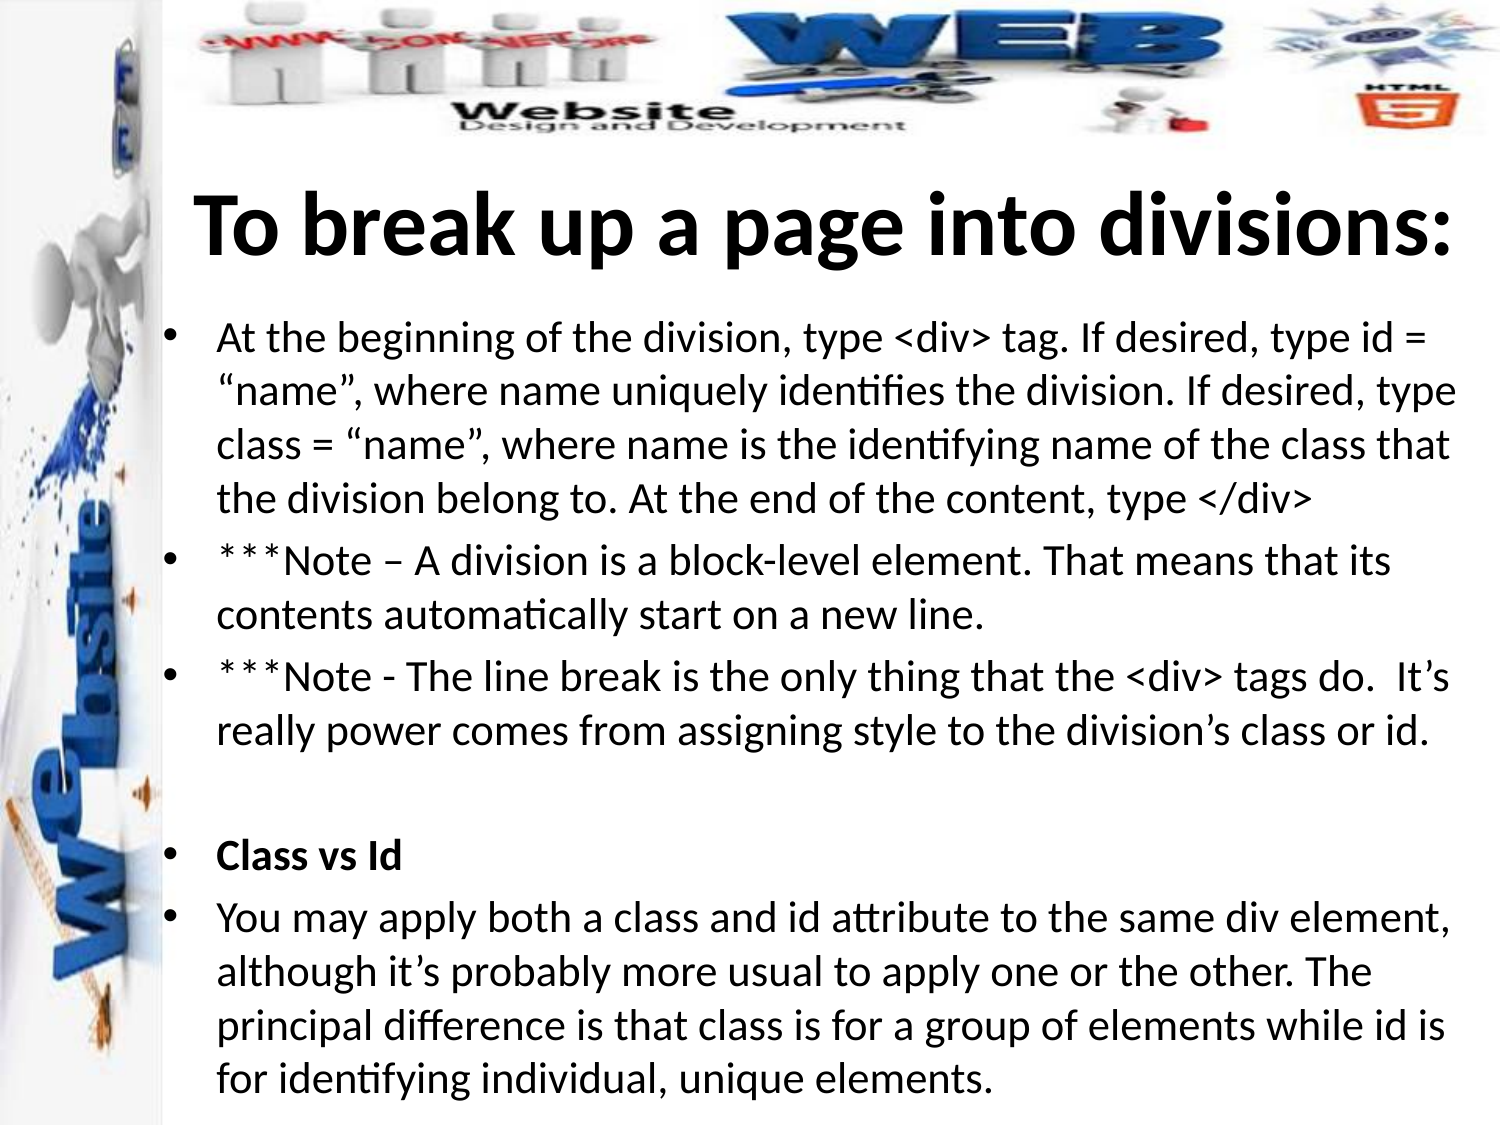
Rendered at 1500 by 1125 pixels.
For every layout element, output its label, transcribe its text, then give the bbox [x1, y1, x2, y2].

list At the beginning of the division, type <div> tag. If desired, type id = “name”, where name uniquely identifies the division. If desired, type class = “name”, where name is the identifying name of the class that the division belong to. At the end of the content, type </div> ***Note – A division is a block-level element. That means that its contents automatically start on a new line. ***Note - The line break is the only thing that the <div> tags do. It’s really power comes from assigning style to the division’s class or id. Class vs Id You may apply both a class and id attribute to the same div element, although it’s probably more usual to apply one or the other. The principal difference is that class is for a group of elements while id is for identifying individual, unique elements. [147, 299, 1498, 1125]
picture [0, 0, 1500, 1125]
title To break up a page into divisions: [150, 125, 1500, 313]
